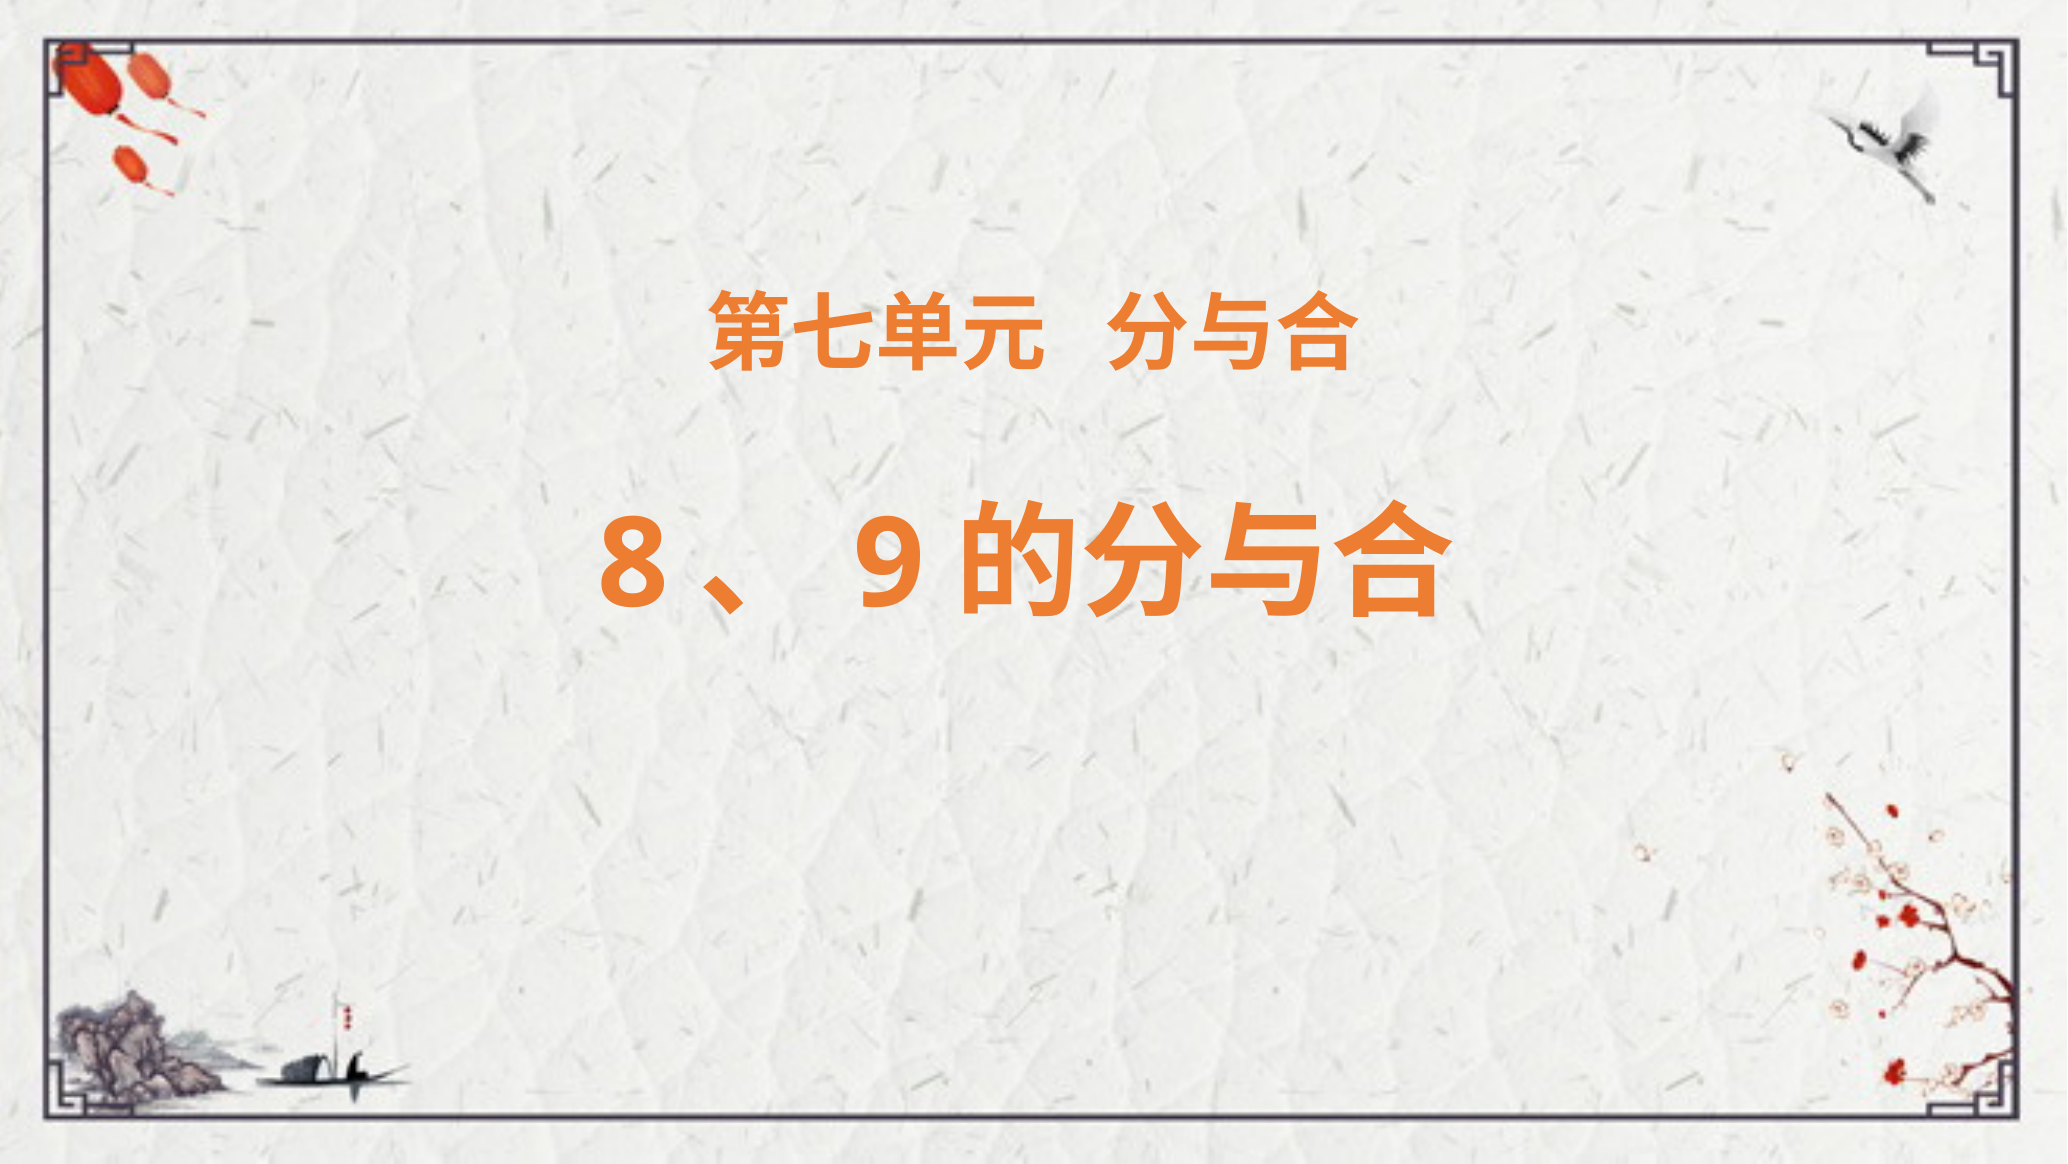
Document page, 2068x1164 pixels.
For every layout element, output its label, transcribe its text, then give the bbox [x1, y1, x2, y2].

picture [0, 0, 2068, 233]
subtitle 8、9的分与合 [518, 473, 1535, 615]
picture [0, 437, 2068, 1164]
title 第七单元 分与合 [0, 233, 2068, 437]
